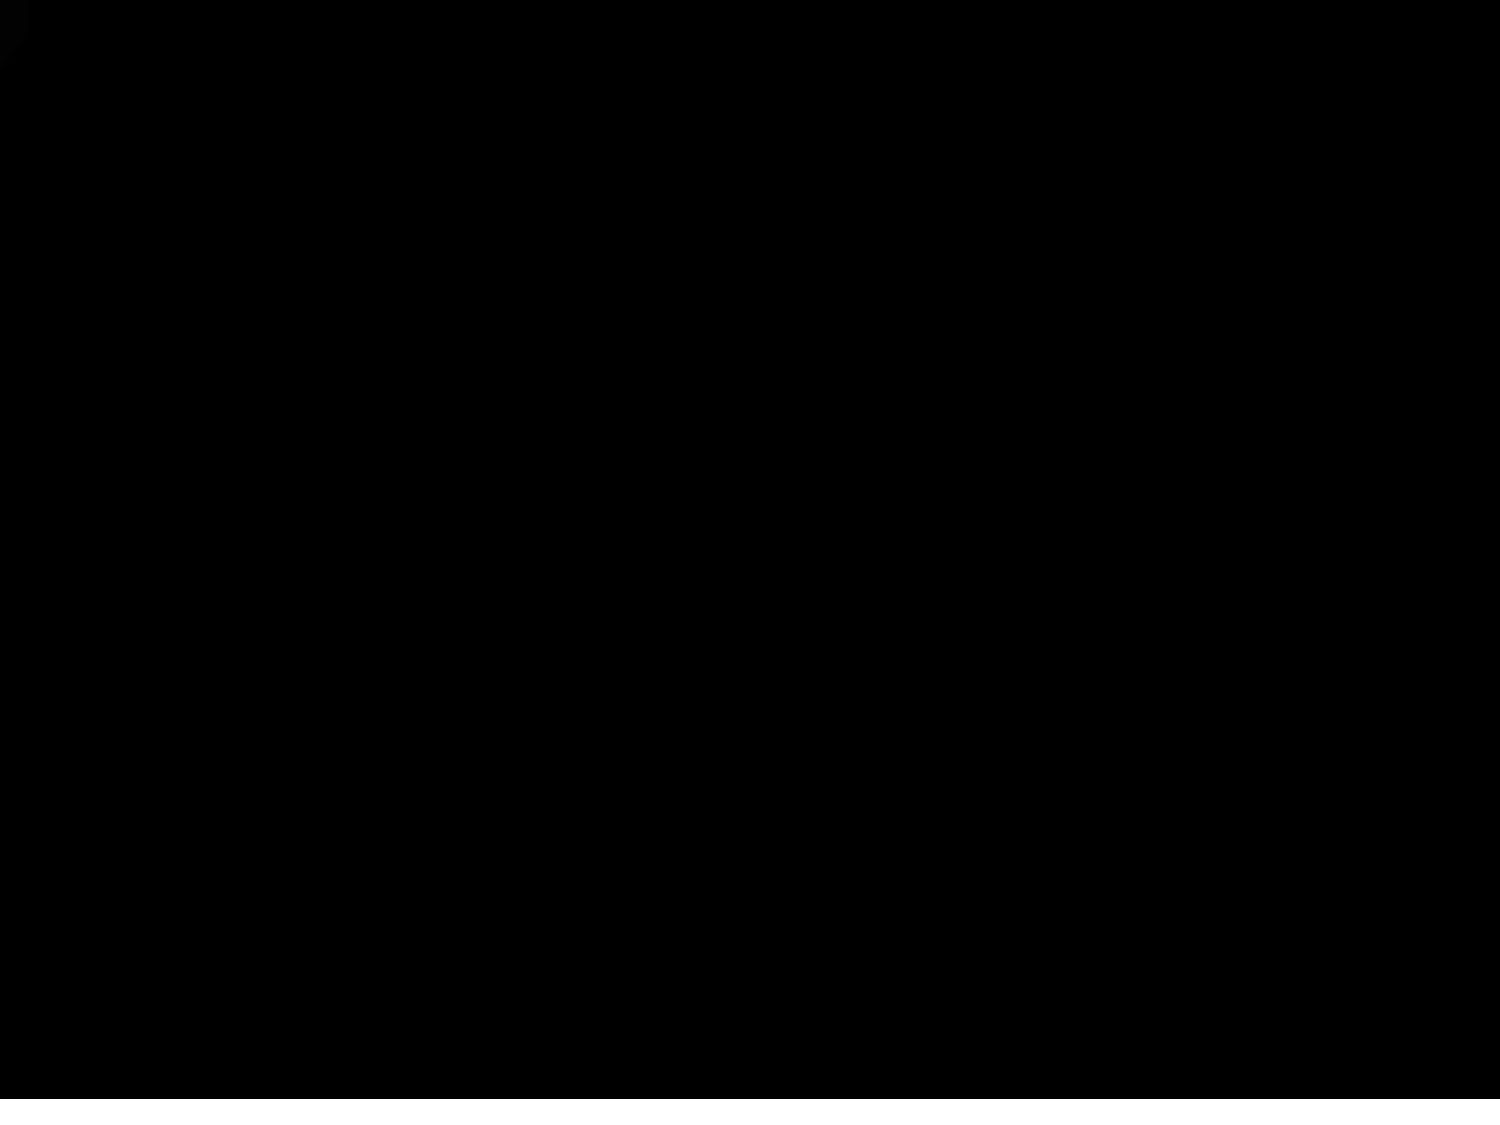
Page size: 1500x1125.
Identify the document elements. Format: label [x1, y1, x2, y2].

text_box [0, 0, 1500, 1101]
